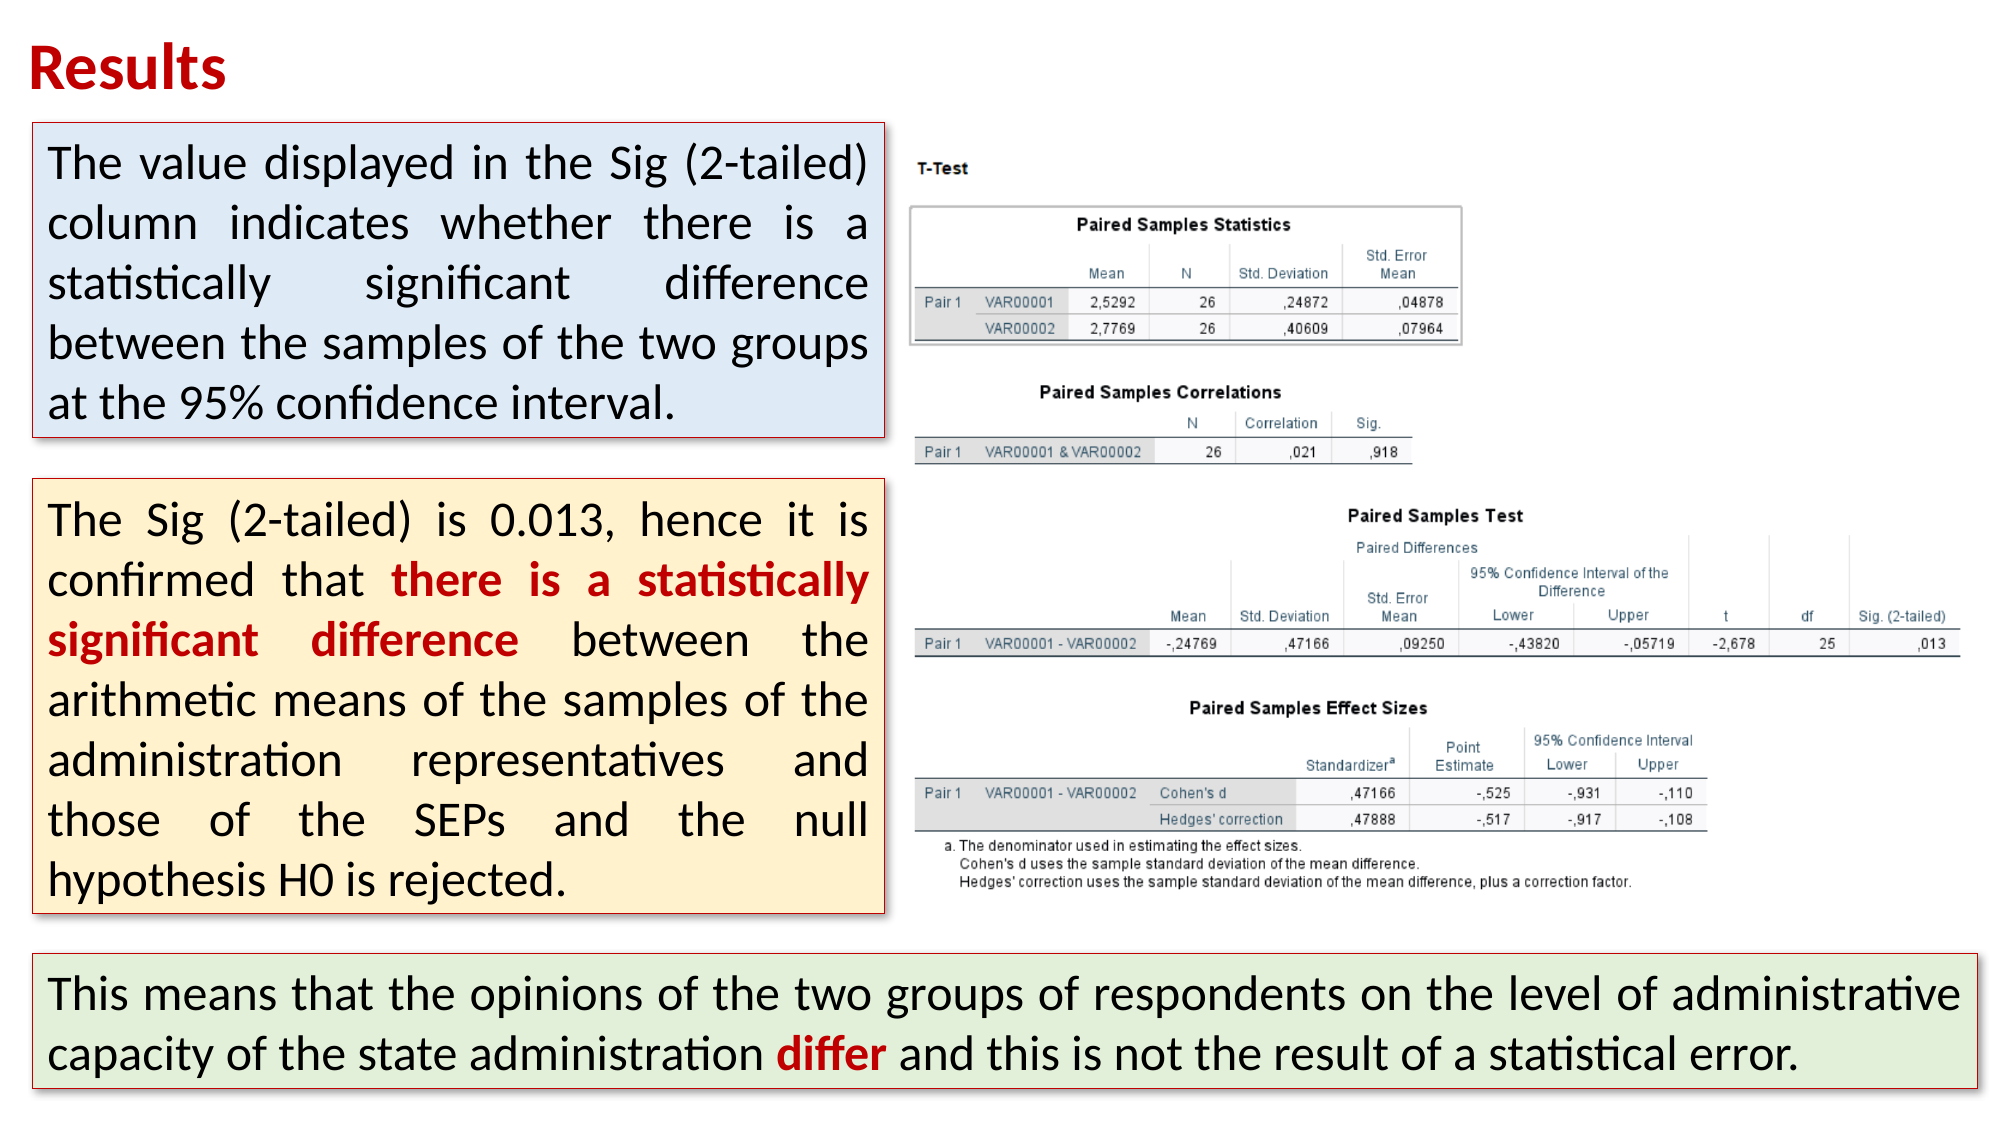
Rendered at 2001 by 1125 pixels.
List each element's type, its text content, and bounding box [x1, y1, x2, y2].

text_box This means that the opinions of the two groups of respondents on the level of administrative capacity of the state administration differ and this is not the result of a statistical error. [32, 953, 1978, 1089]
text_box Results [13, 15, 243, 111]
picture [904, 155, 1978, 894]
text_box The Sig (2-tailed) is 0.013, hence it is confirmed that there is a statistically significant difference between the arithmetic means of the samples of the administration representatives and those of the SEPs and the null hypothesis H0 is rejected. [32, 478, 885, 914]
text_box The value displayed in the Sig (2-tailed) column indicates whether there is a statistically significant difference between the samples of the two groups at the 95% confidence interval. [32, 122, 885, 438]
